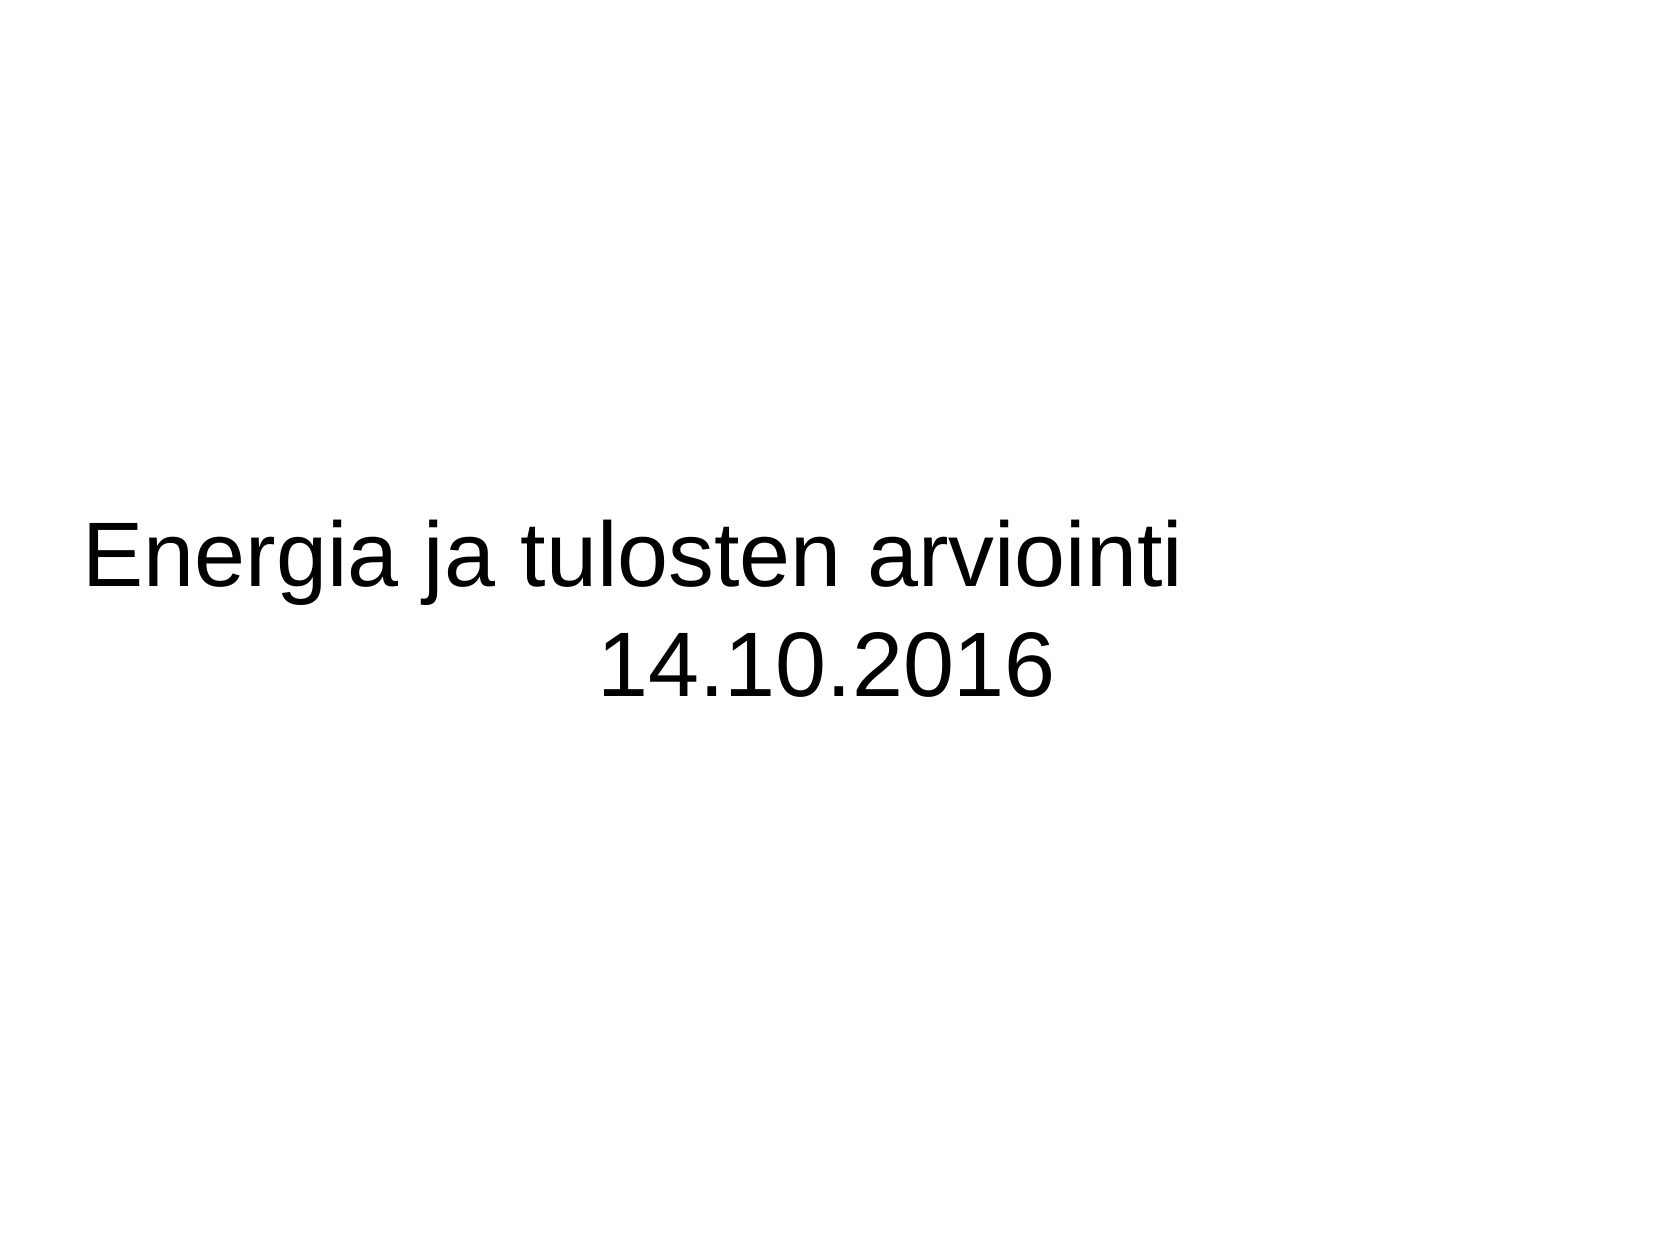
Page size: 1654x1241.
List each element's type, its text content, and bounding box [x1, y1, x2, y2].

text_box Energia ja tulosten arviointi 14.10.2016 [82, 501, 1571, 709]
